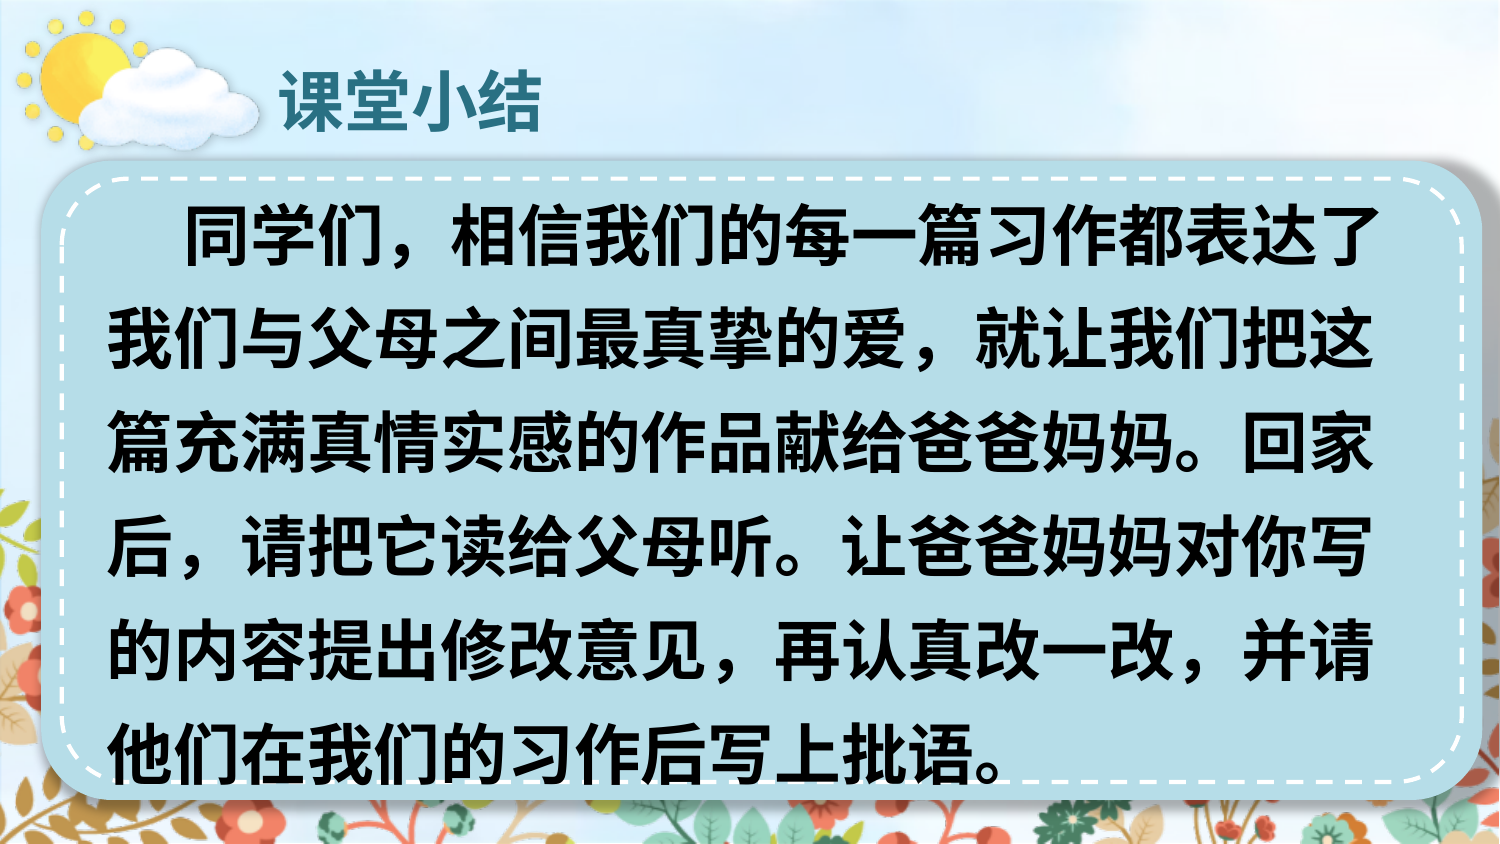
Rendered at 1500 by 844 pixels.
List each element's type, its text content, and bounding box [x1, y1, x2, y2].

text_box 同学们，相信我们的每一篇习作都表达了我们与父母之间最真挚的爱，就让我们把这篇充满真情实感的作品献给爸爸妈妈。回家后，请把它读给父母听。让爸爸妈妈对你写的内容提出修改意见，再认真改一改，并请他们在我们的习作后写上批语。 [92, 161, 1408, 801]
text_box 课堂小结 [262, 52, 898, 147]
picture [0, 0, 1500, 844]
